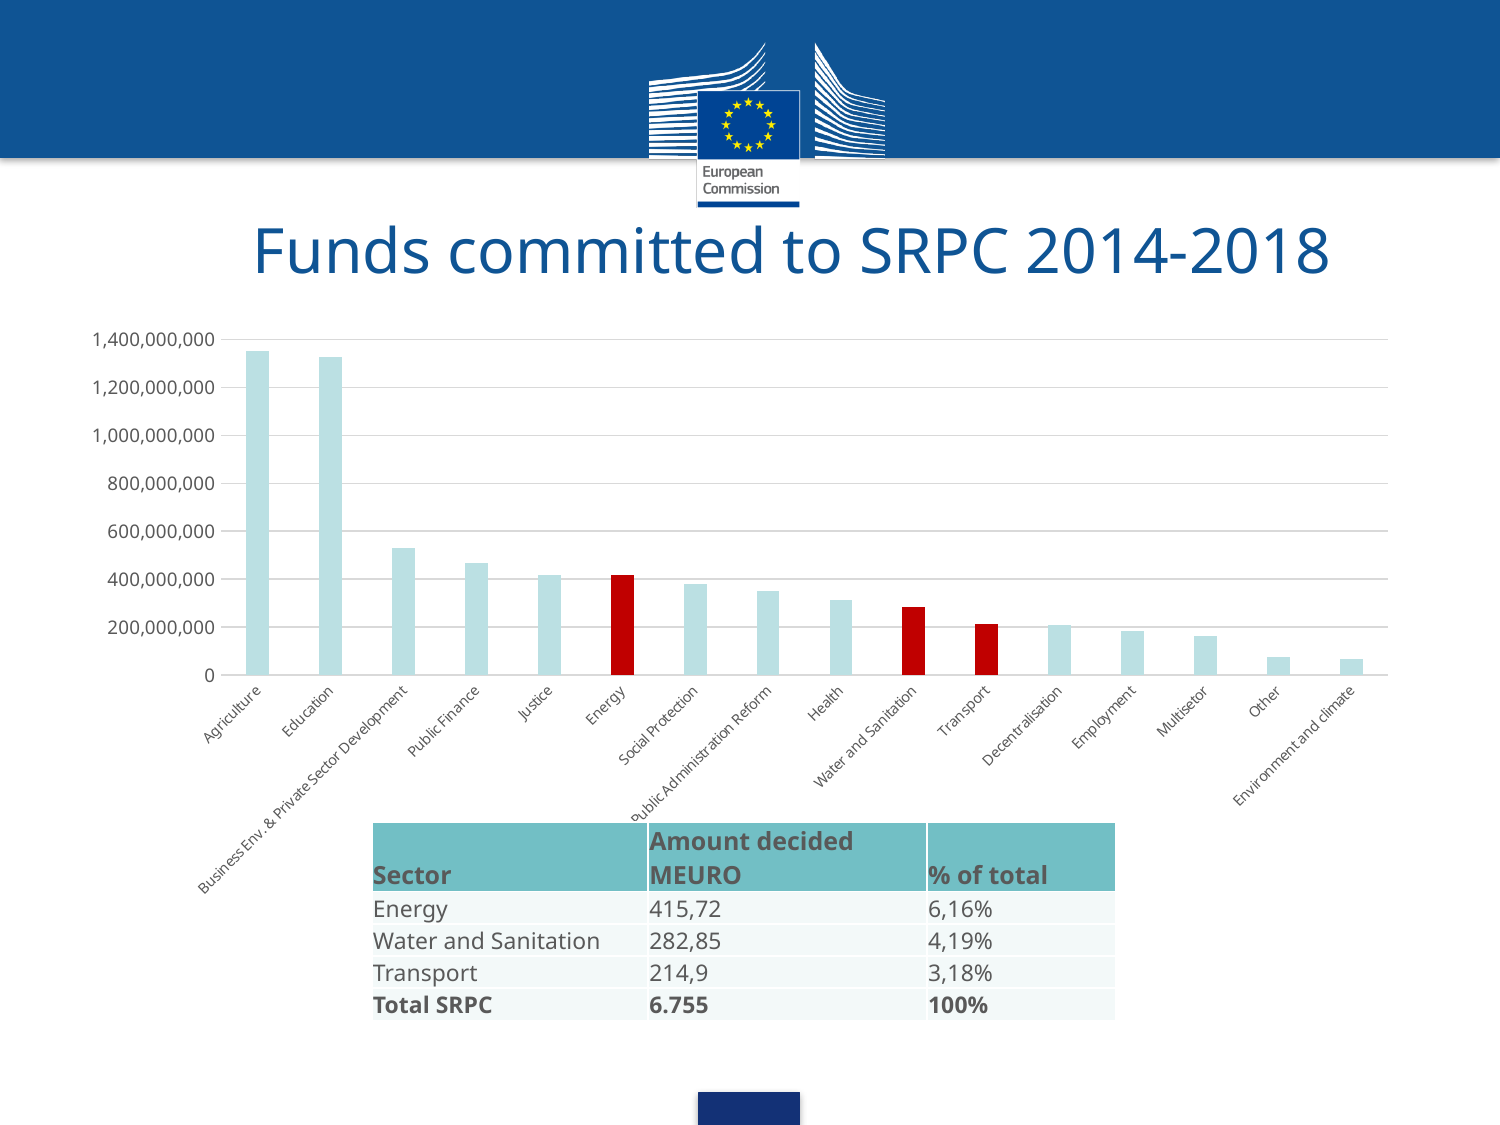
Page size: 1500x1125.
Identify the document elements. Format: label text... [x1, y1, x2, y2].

table_cell 4,19% [928, 925, 1115, 955]
table_cell Energy [373, 919, 647, 923]
table_cell 415,72 [649, 919, 926, 923]
table_cell 214,9 [649, 957, 926, 987]
table_cell 282,85 [649, 925, 926, 955]
chart [64, 314, 1416, 911]
table_cell Water and Sanitation [373, 925, 647, 955]
table_cell Transport [373, 957, 647, 987]
picture [649, 42, 885, 172]
table_cell 100% [928, 989, 1115, 1020]
table_cell 6,16% [928, 919, 1115, 923]
title Funds committed to SRPC 2014-2018 [88, 172, 1439, 327]
table_cell Total SRPC [373, 989, 647, 1020]
table_cell 3,18% [928, 957, 1115, 987]
table_cell 6.755 [649, 989, 926, 1020]
